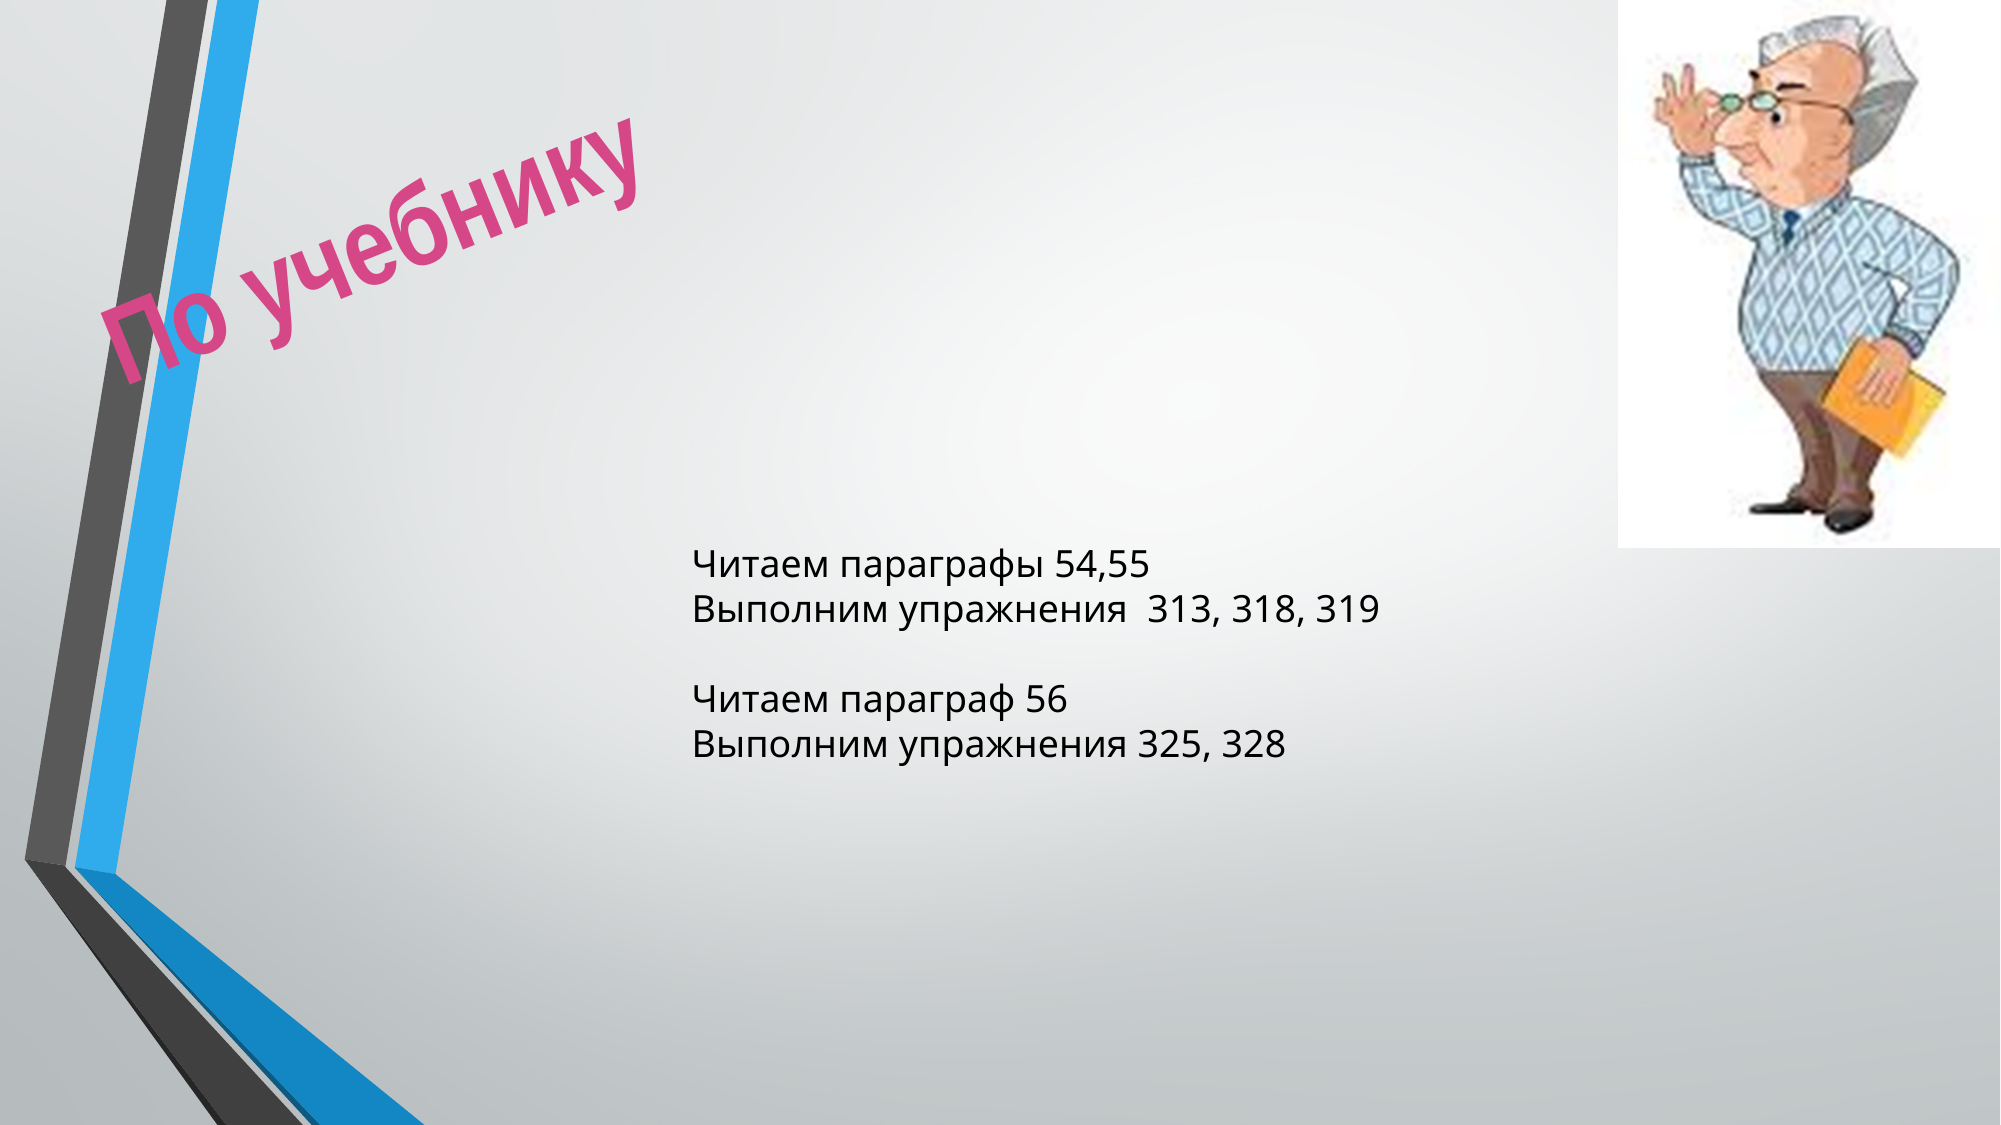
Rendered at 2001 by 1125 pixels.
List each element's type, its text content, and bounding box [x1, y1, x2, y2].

text_box По учебнику [65, 46, 702, 421]
picture [1618, 0, 2000, 549]
text_box Читаем параграфы 54,55 Выполним упражнения 313, 318, 319 Читаем параграф 56 Выполним упражнения 325, 328 [676, 532, 1396, 772]
